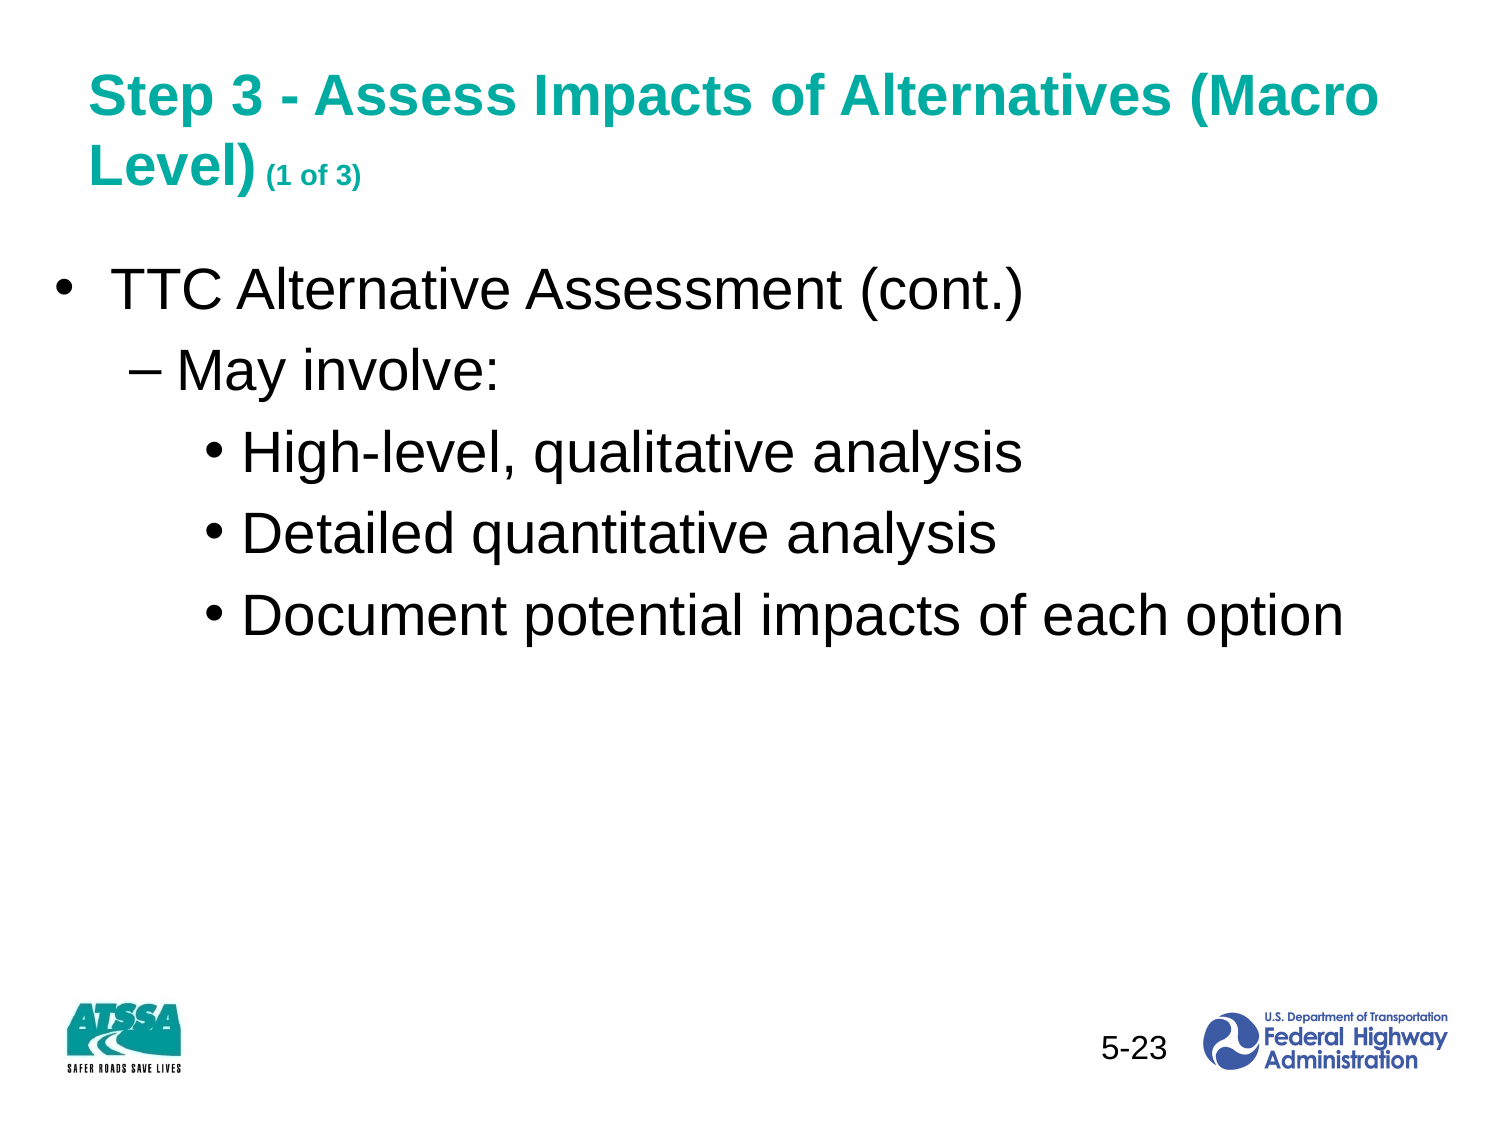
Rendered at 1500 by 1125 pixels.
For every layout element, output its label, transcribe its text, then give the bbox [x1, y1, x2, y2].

list TTC Alternative Assessment (cont.) May involve: High-level, qualitative analysis Detailed quantitative analysis Document potential impacts of each option [39, 243, 1390, 1116]
picture [1390, 1008, 1450, 1072]
title Step 3 - Assess Impacts of Alternatives (Macro Level) (1 of 3) [73, 49, 1424, 205]
